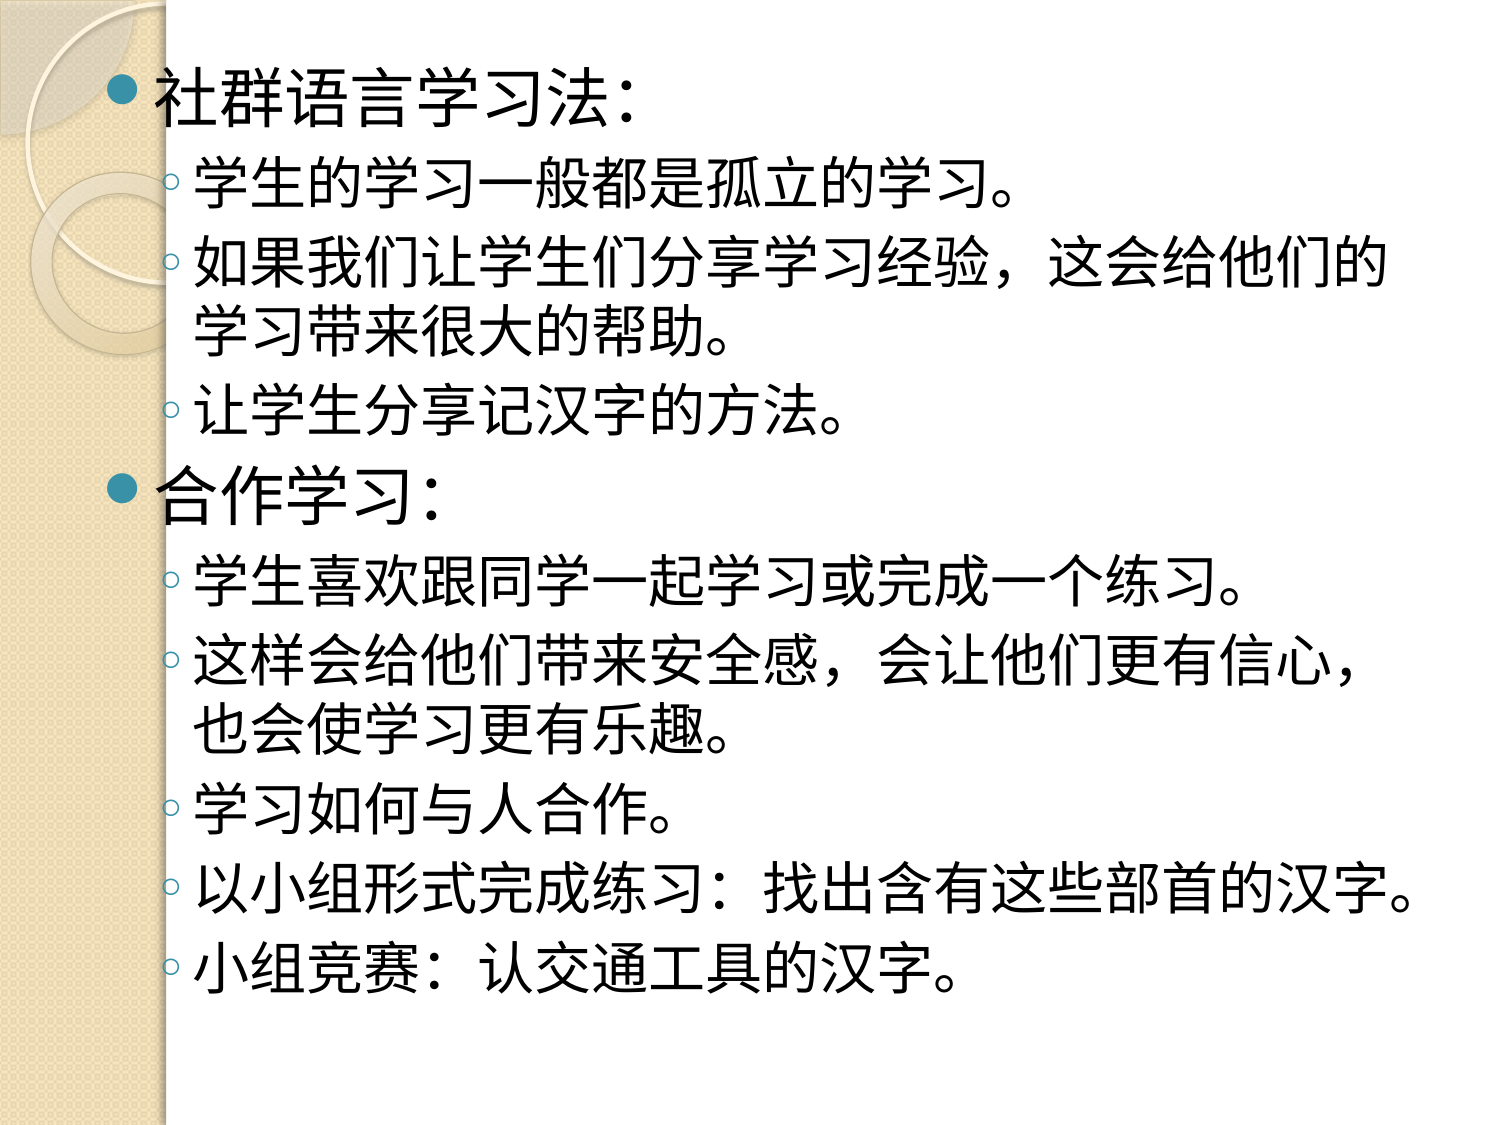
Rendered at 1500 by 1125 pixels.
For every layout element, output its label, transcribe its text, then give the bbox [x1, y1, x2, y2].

list 社群语言学习法： 学生的学习一般都是孤立的学习。 如果我们让学生们分享学习经验，这会给他们的学习带来很大的帮助。 让学生分享记汉字的方法。 合作学习： 学生喜欢跟同学一起学习或完成一个练习。 这样会给他们带来安全感，会让他们更有信心，也会使学习更有乐趣。 学习如何与人合作。 以小组形式完成练习：找出含有这些部首的汉字。 小组竞赛：认交通工具的汉字。 [75, 50, 1425, 1063]
